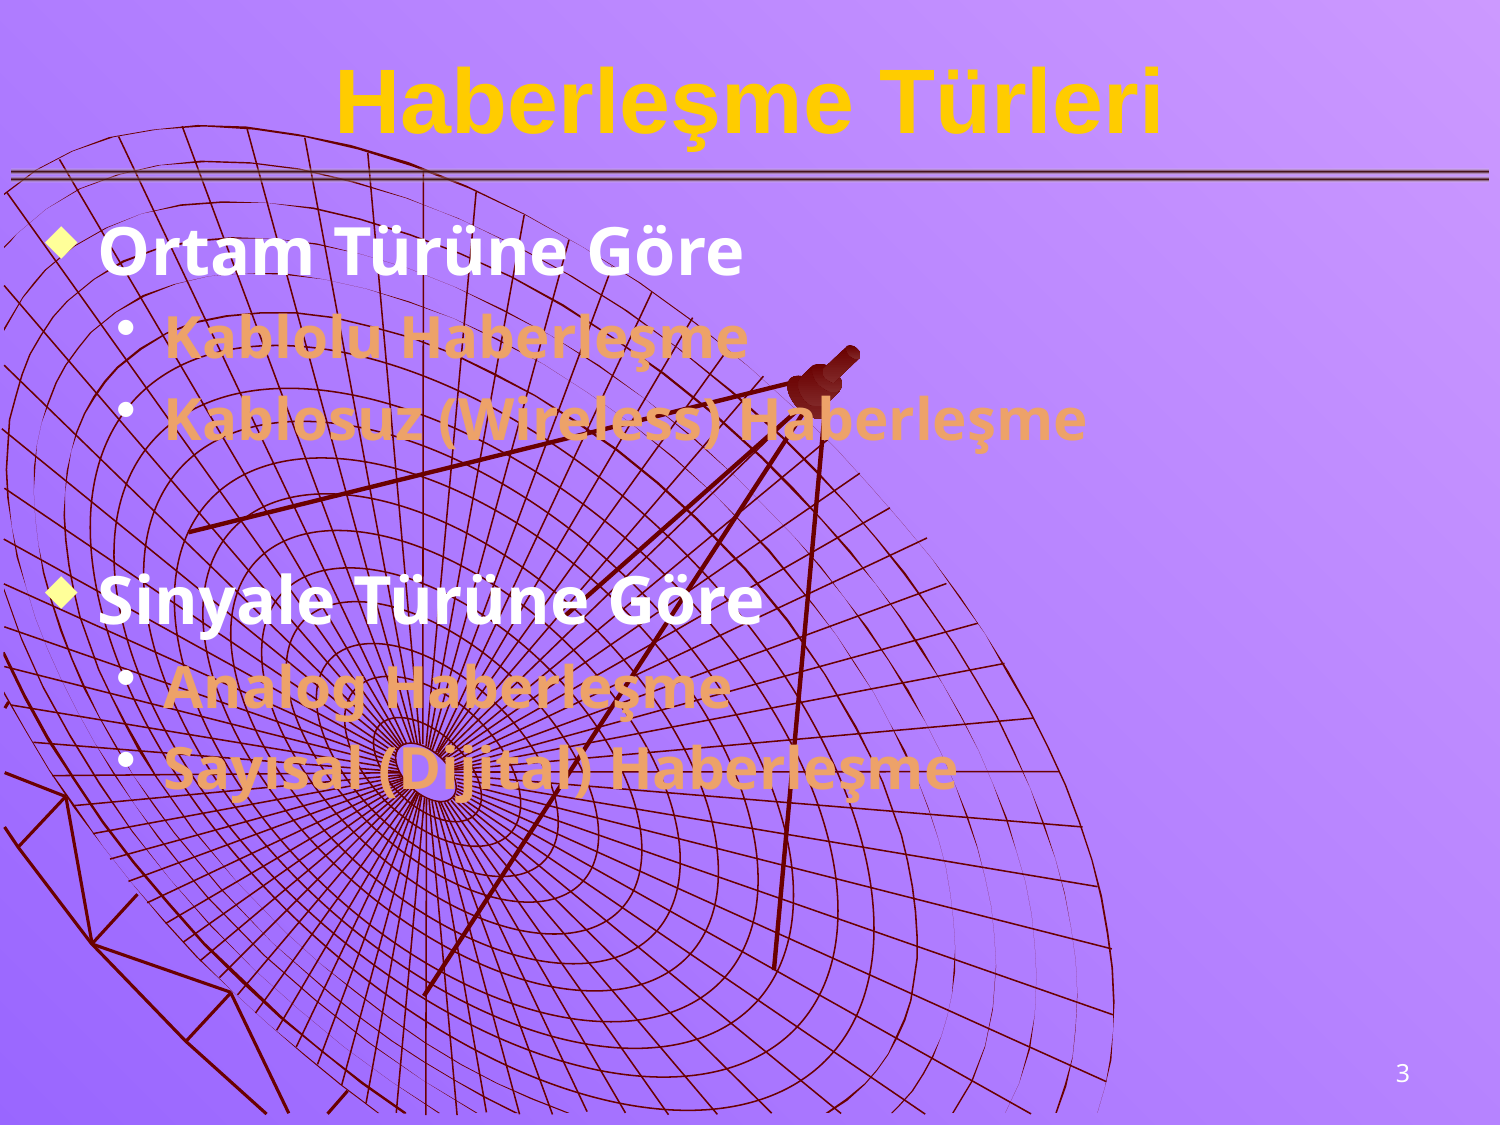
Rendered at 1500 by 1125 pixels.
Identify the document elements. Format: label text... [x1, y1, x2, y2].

title Haberleşme Türleri [0, 15, 1500, 179]
slide_number 3 [1074, 1023, 1426, 1100]
list Ortam Türüne Göre Kablolu Haberleşme Kablosuz (Wireless) Haberleşme Sinyale Türüne Göre Analog Haberleşme Sayısal (Dijital) Haberleşme [26, 200, 1474, 1006]
